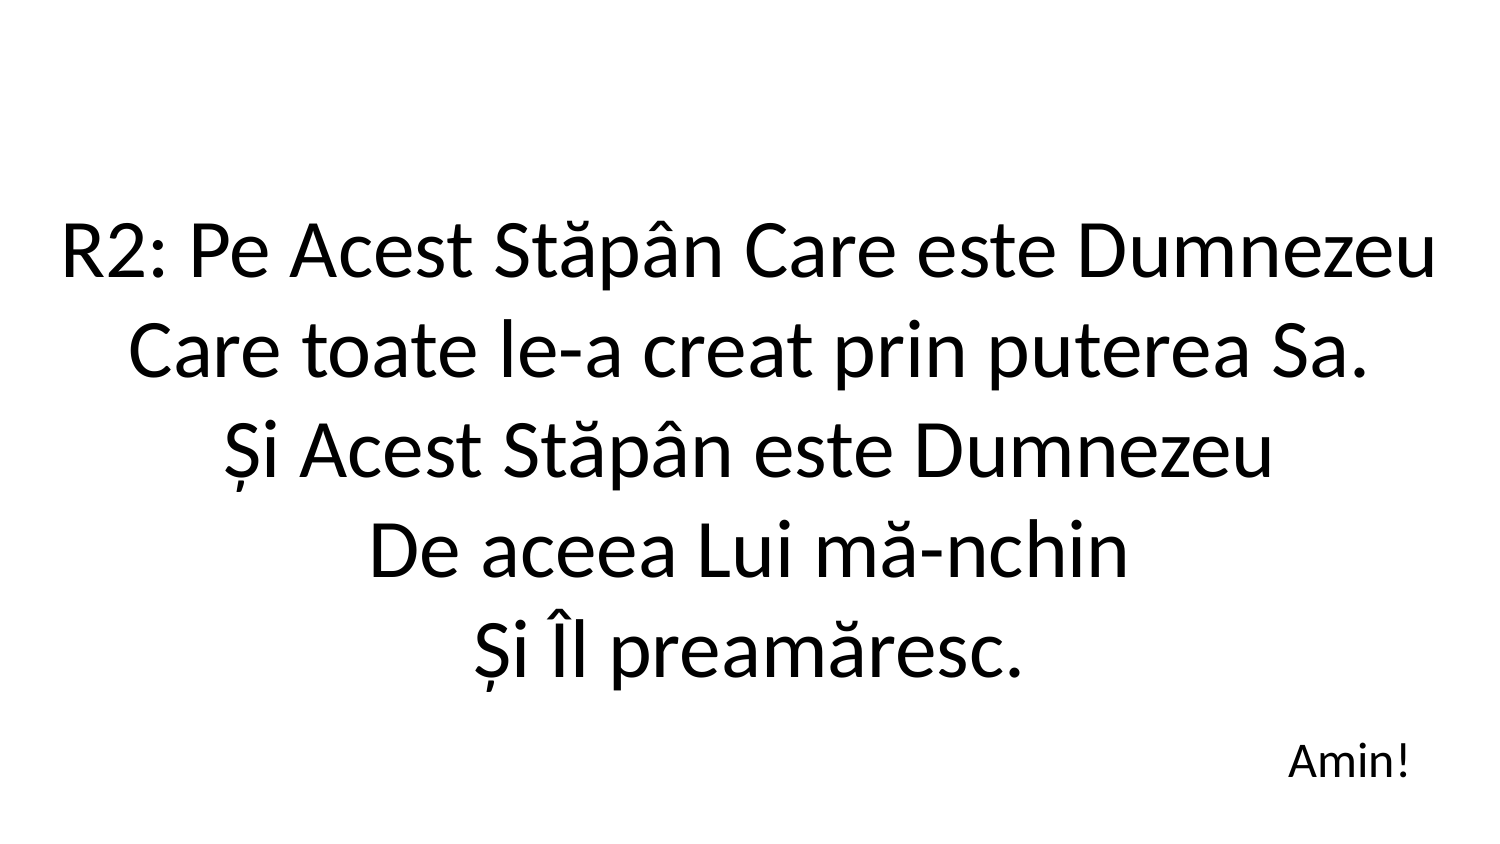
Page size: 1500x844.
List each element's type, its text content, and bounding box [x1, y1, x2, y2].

text_box Amin! [1273, 674, 1427, 795]
text_box R2: Pe Acest Stăpân Care este Dumnezeu Care toate le-a creat prin puterea Sa. Și Acest Stăpân este Dumnezeu De aceea Lui mă-nchin Și Îl preamăresc. [45, 142, 1455, 702]
